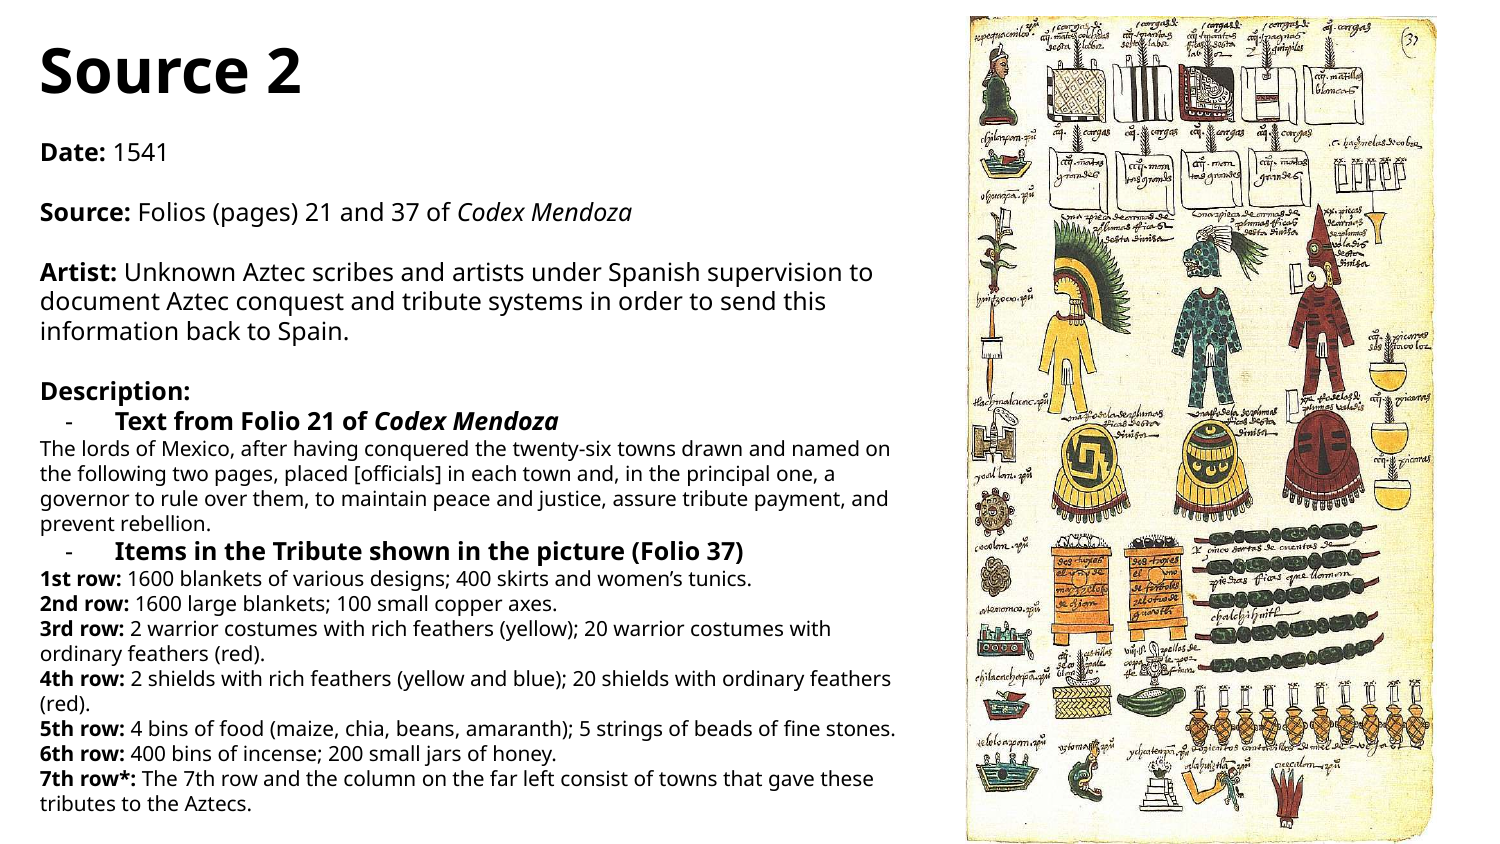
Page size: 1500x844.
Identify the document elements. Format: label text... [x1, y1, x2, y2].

picture [964, 16, 1437, 844]
text_box Source 2 Date: 1541 Source: Folios (pages) 21 and 37 of Codex Mendoza Artist: Unknown Aztec scribes and artists under Spanish supervision to document Aztec conquest and tribute systems in order to send this information back to Spain. Description: Text from Folio 21 of Codex Mendoza The lords of Mexico, after having conquered the twenty-six towns drawn and named on the following two pages, placed [officials] in each town and, in the principal one, a governor to rule over them, to maintain peace and justice, assure tribute payment, and prevent rebellion. Items in the Tribute shown in the picture (Folio 37) 1st row: 1600 blankets of various designs; 400 skirts and women’s tunics. 2nd row: 1600 large blankets; 100 small copper axes. 3rd row: 2 warrior costumes with rich feathers (yellow); 20 warrior costumes with ordinary feathers (red). 4th row: 2 shields with rich feathers (yellow and blue); 20 shields with ordinary feathers (red). 5th row: 4 bins of food (maize, chia, beans, amaranth); 5 strings of beads of fine stones. 6th row: 400 bins of incense; 200 small jars of honey. 7th row*: The 7th row and the column on the far left consist of towns that gave these tributes to the Aztecs. [24, 16, 933, 744]
